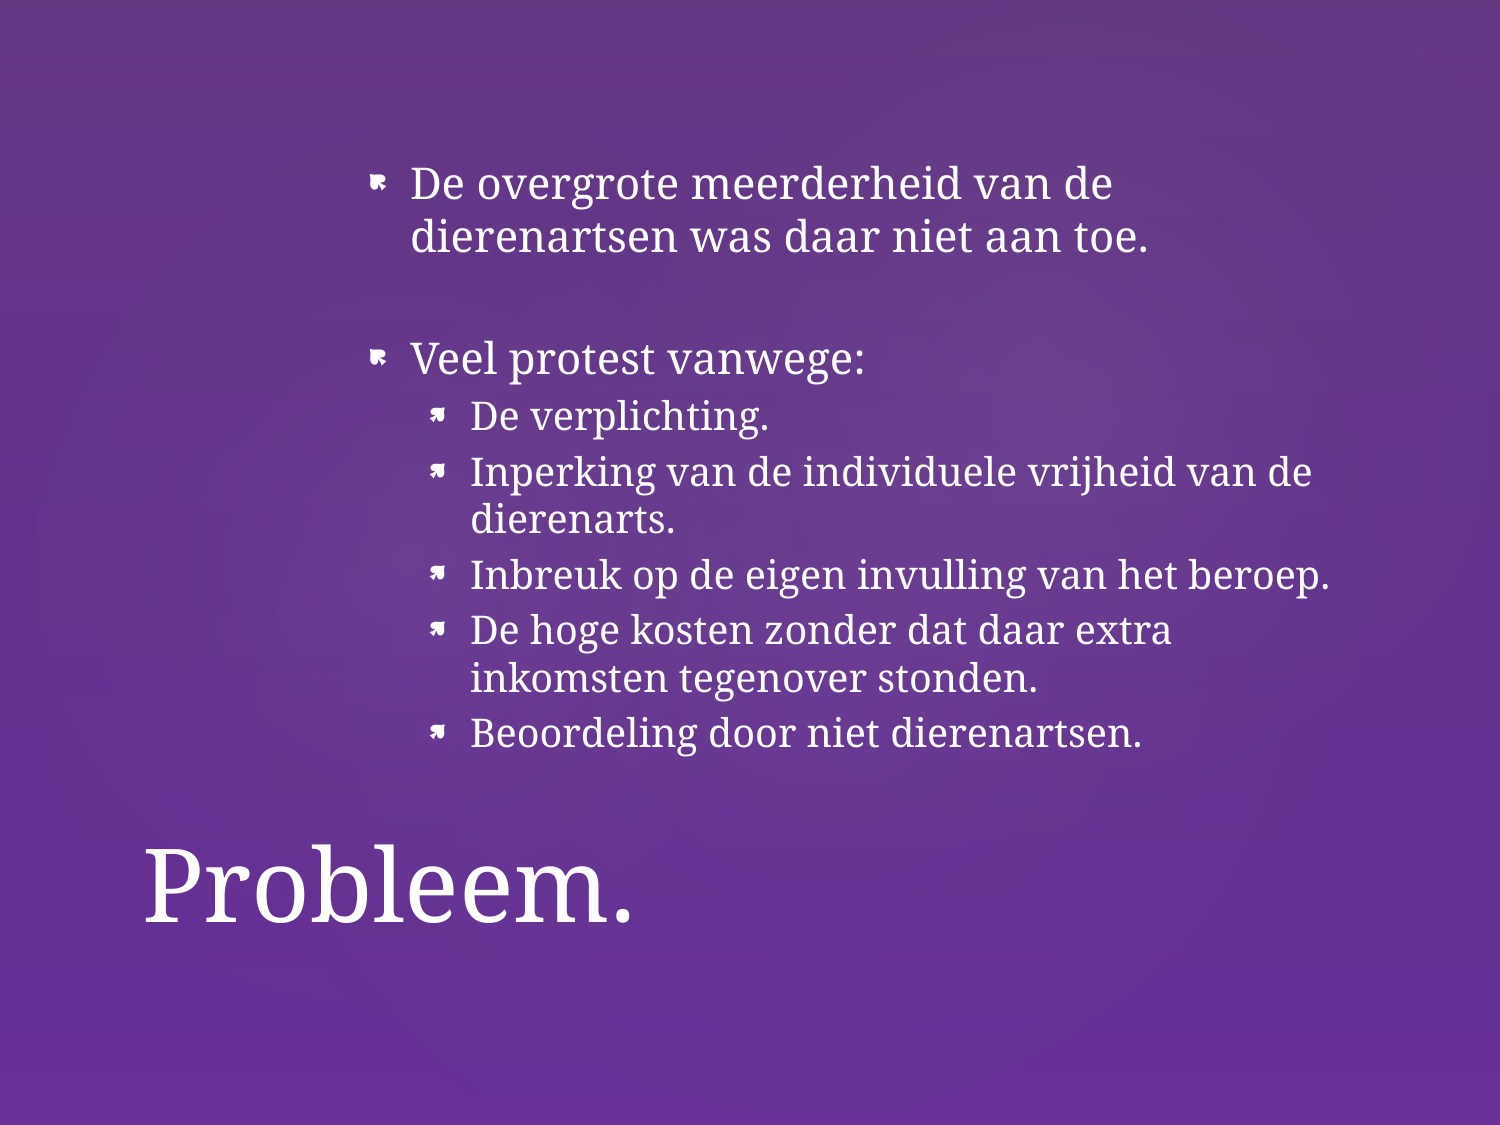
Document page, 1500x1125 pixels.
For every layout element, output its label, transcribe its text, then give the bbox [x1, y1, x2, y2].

title Probleem. [127, 800, 1365, 950]
list De overgrote meerderheid van de dierenartsen was daar niet aan toe. Veel protest vanwege: De verplichting. Inperking van de individuele vrijheid van de dierenarts. Inbreuk op de eigen invulling van het beroep. De hoge kosten zonder dat daar extra inkomsten tegenover stonden. Beoordeling door niet dierenartsen. [350, 112, 1350, 799]
